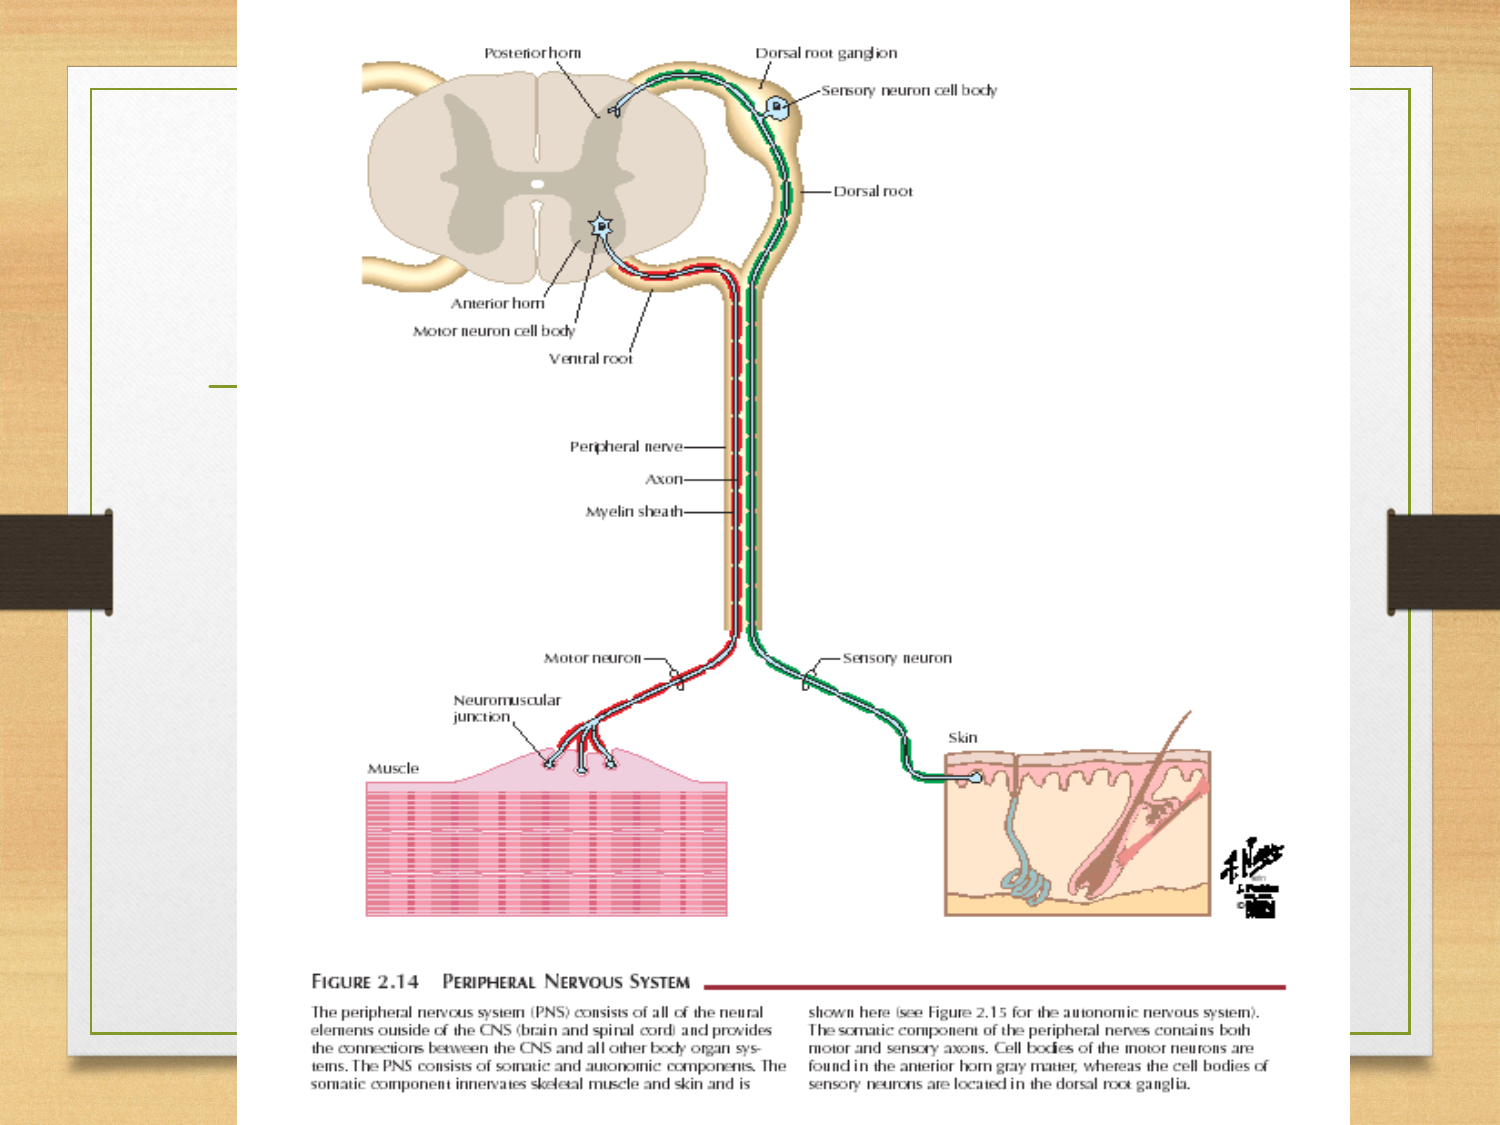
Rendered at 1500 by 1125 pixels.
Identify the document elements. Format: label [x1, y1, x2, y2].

picture [1351, 0, 1500, 1125]
list [237, 0, 1351, 1125]
picture [0, 0, 237, 1125]
